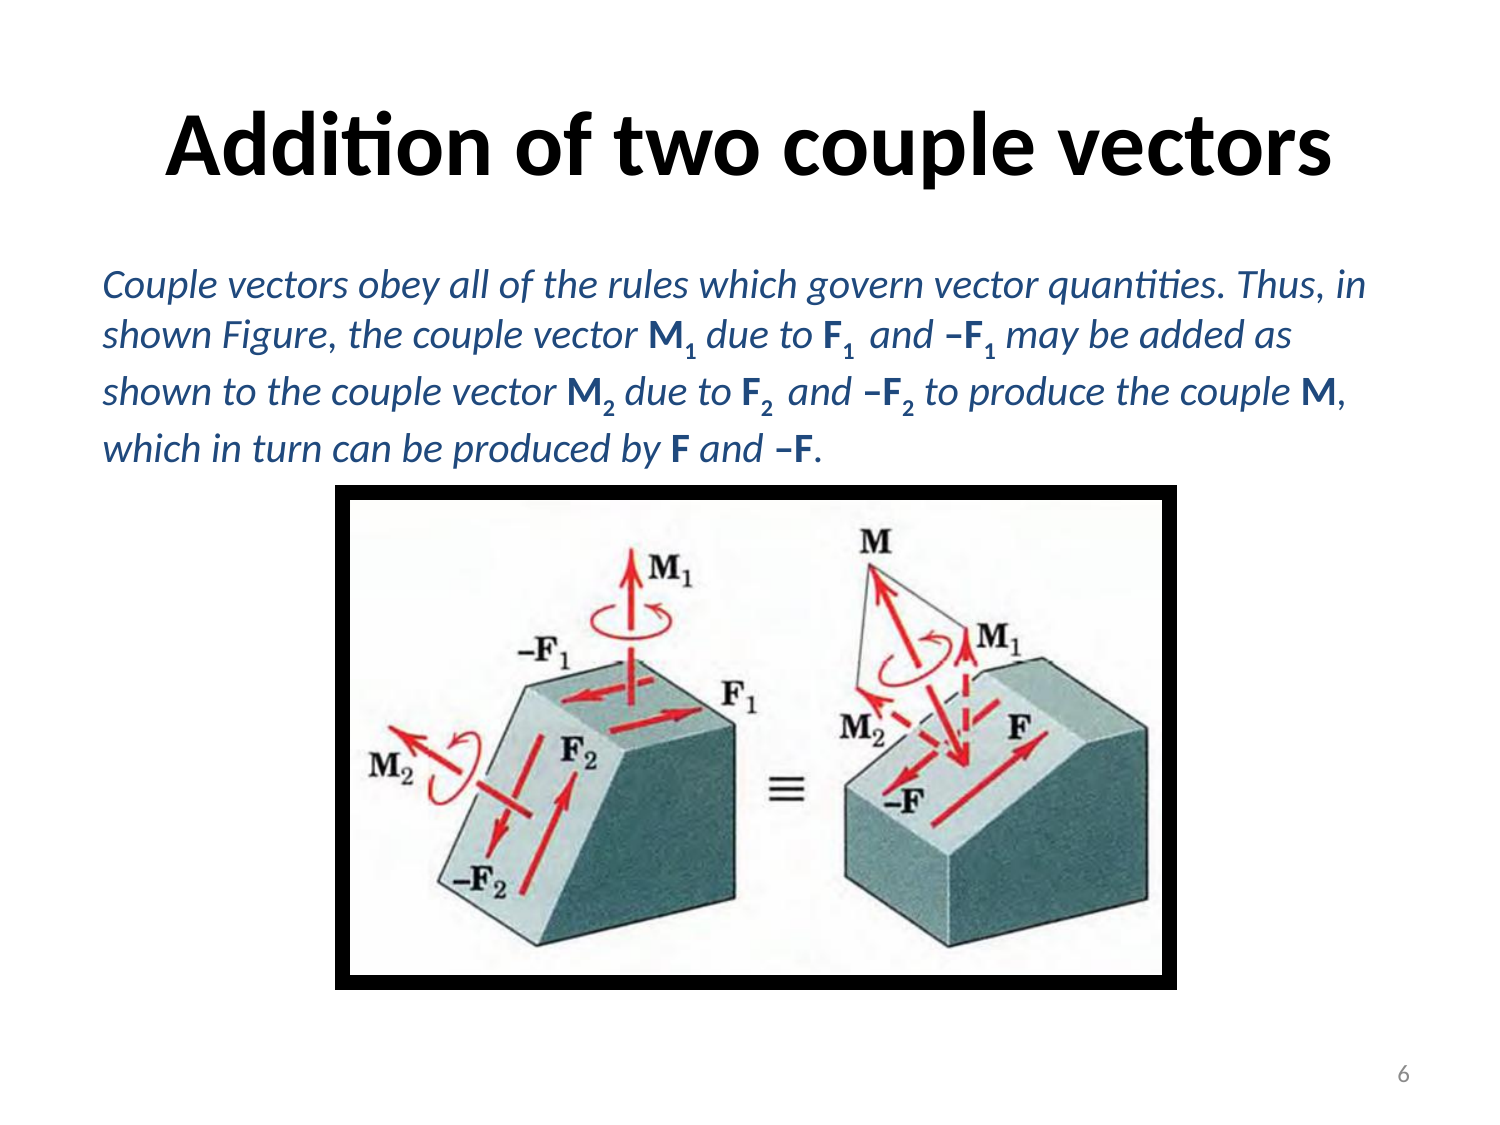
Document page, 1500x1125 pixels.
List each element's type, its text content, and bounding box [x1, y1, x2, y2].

text_box Couple vectors obey all of the rules which govern vector quantities. Thus, in shown Figure, the couple vector M1 due to F1 and –F1 may be added as shown to the couple vector M2 due to F2 and –F2 to produce the couple M, which in turn can be produced by F and –F. [87, 249, 1425, 479]
title Addition of two couple vectors [75, 45, 1425, 233]
picture [349, 499, 1163, 976]
slide_number 6 [1074, 1042, 1425, 1103]
